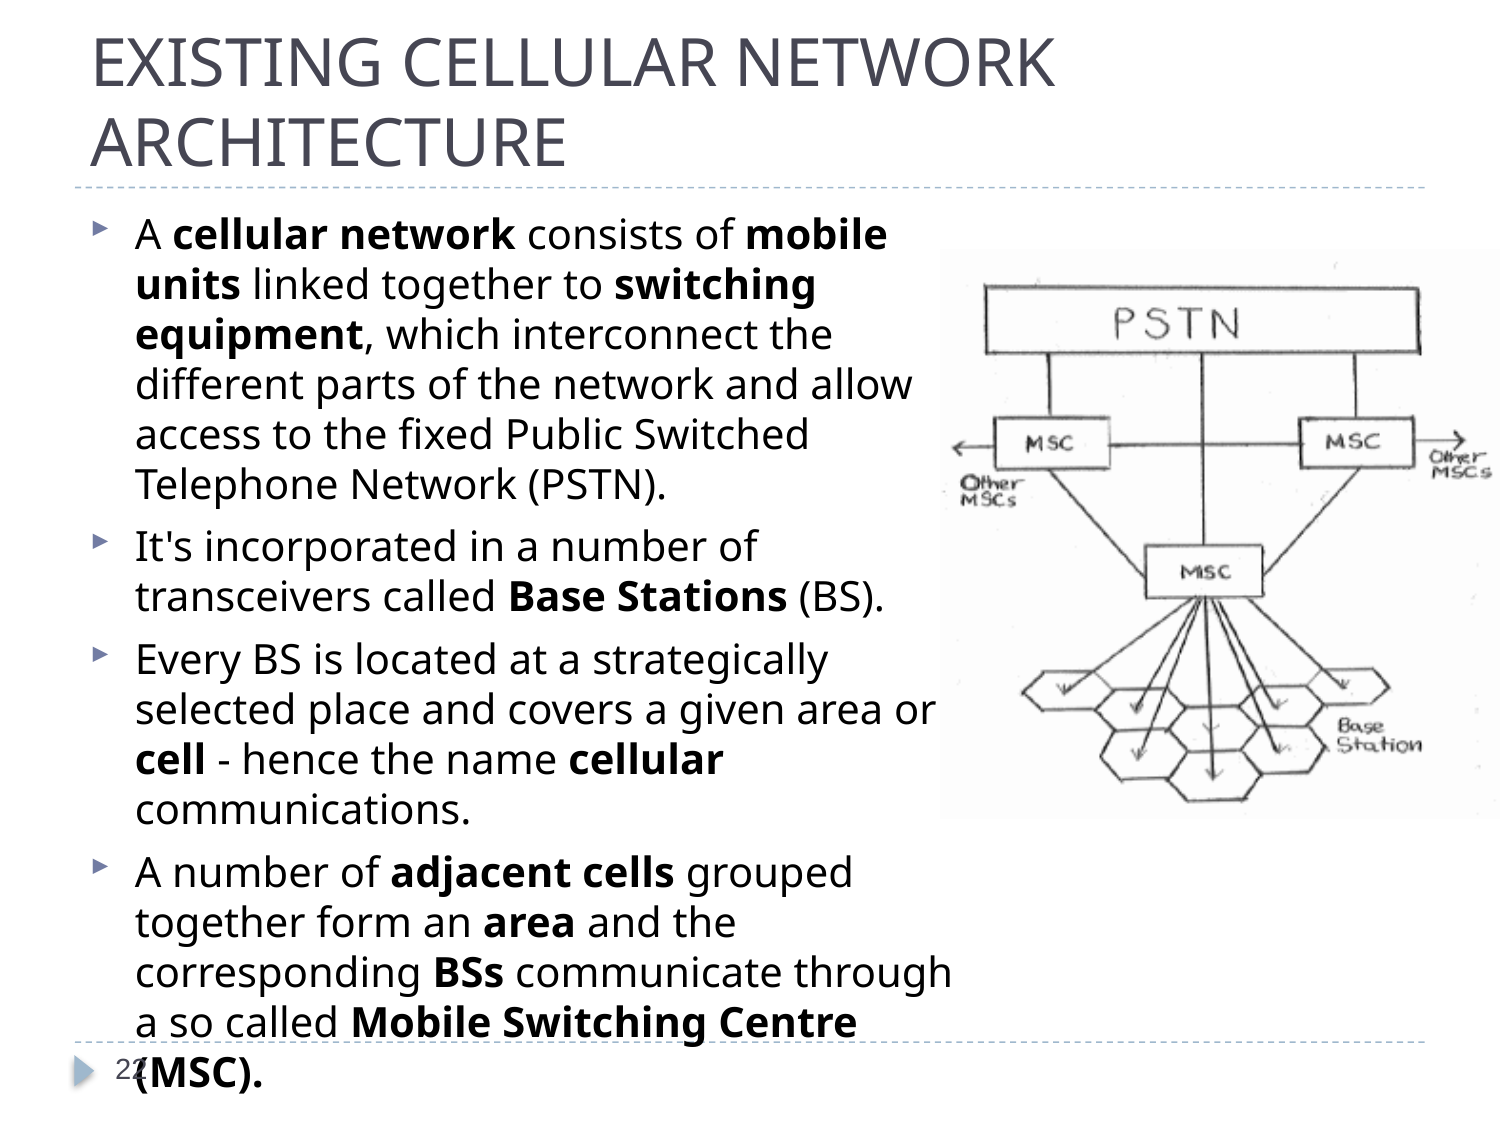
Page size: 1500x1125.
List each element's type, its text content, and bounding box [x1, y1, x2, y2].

slide_number 22 [100, 1042, 426, 1103]
title EXISTING CELLULAR NETWORK ARCHITECTURE [74, 24, 1426, 188]
list A cellular network consists of mobile units linked together to switching equipment, which interconnect the different parts of the network and allow access to the fixed Public Switched Telephone Network (PSTN). It's incorporated in a number of transceivers called Base Stations (BS). Every BS is located at a strategically selected place and covers a given area or cell - hence the name cellular communications. A number of adjacent cells grouped together form an area and the corresponding BSs communicate through a so called Mobile Switching Centre (MSC). [74, 199, 988, 1011]
picture [940, 249, 1500, 820]
